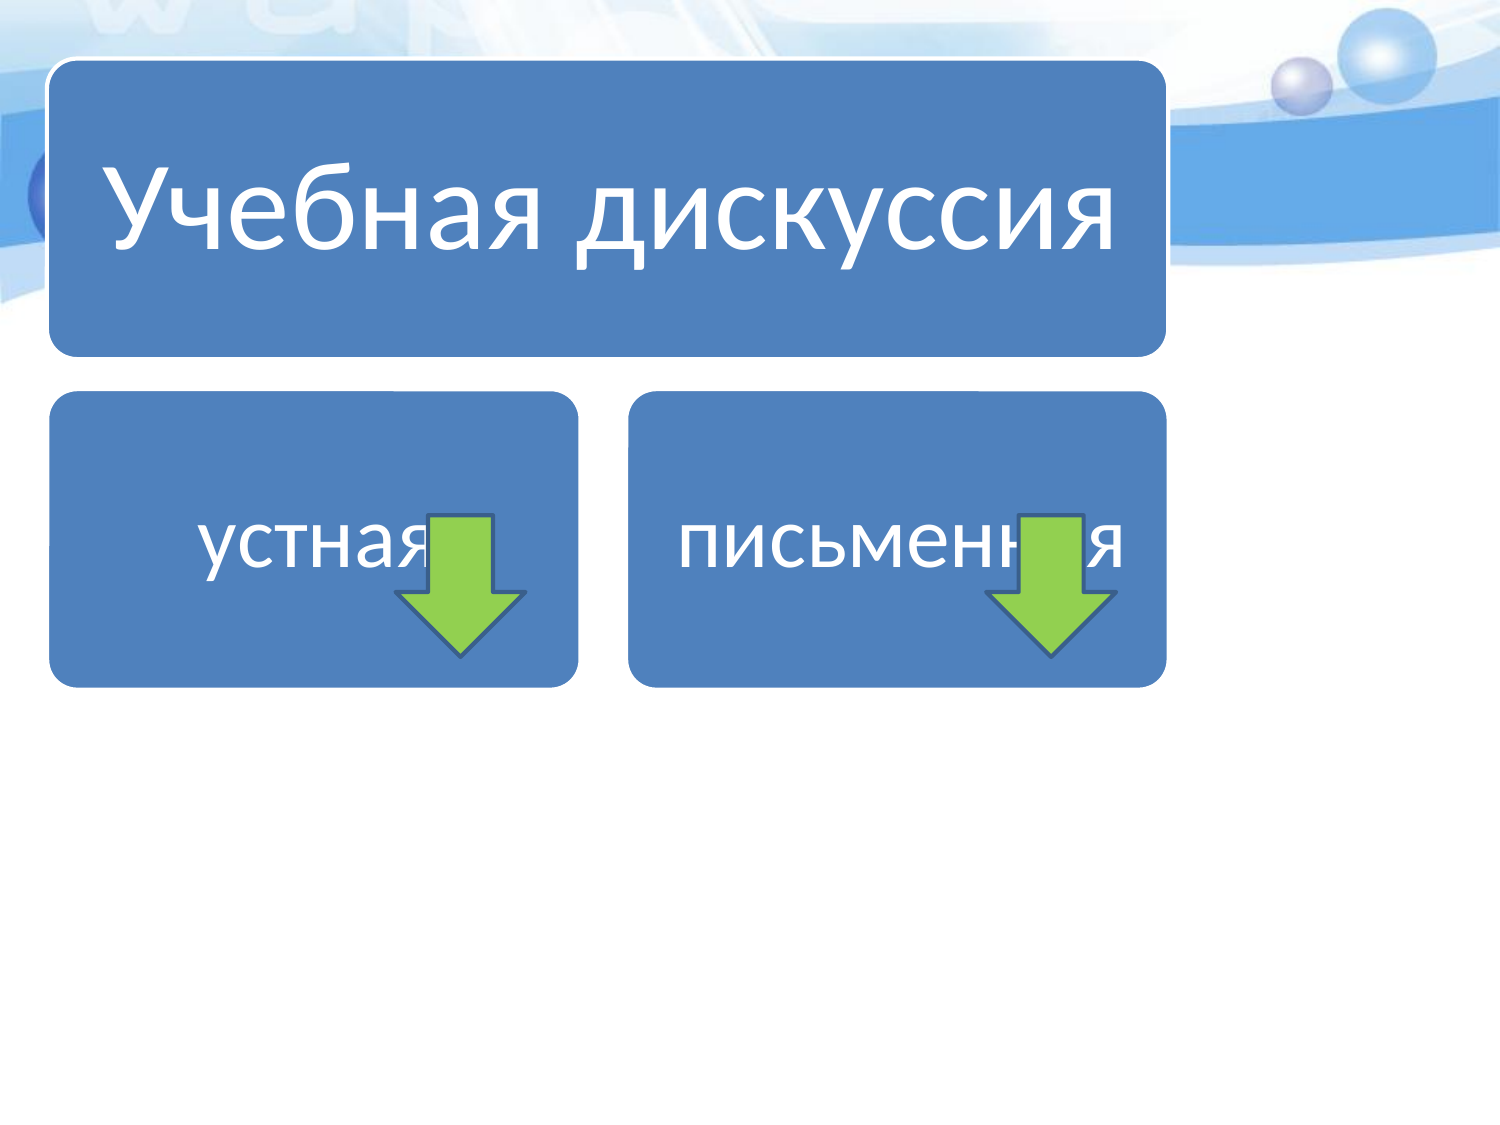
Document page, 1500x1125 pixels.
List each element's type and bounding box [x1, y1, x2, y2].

picture [0, 0, 1500, 1125]
text_box [46, 58, 1466, 1032]
